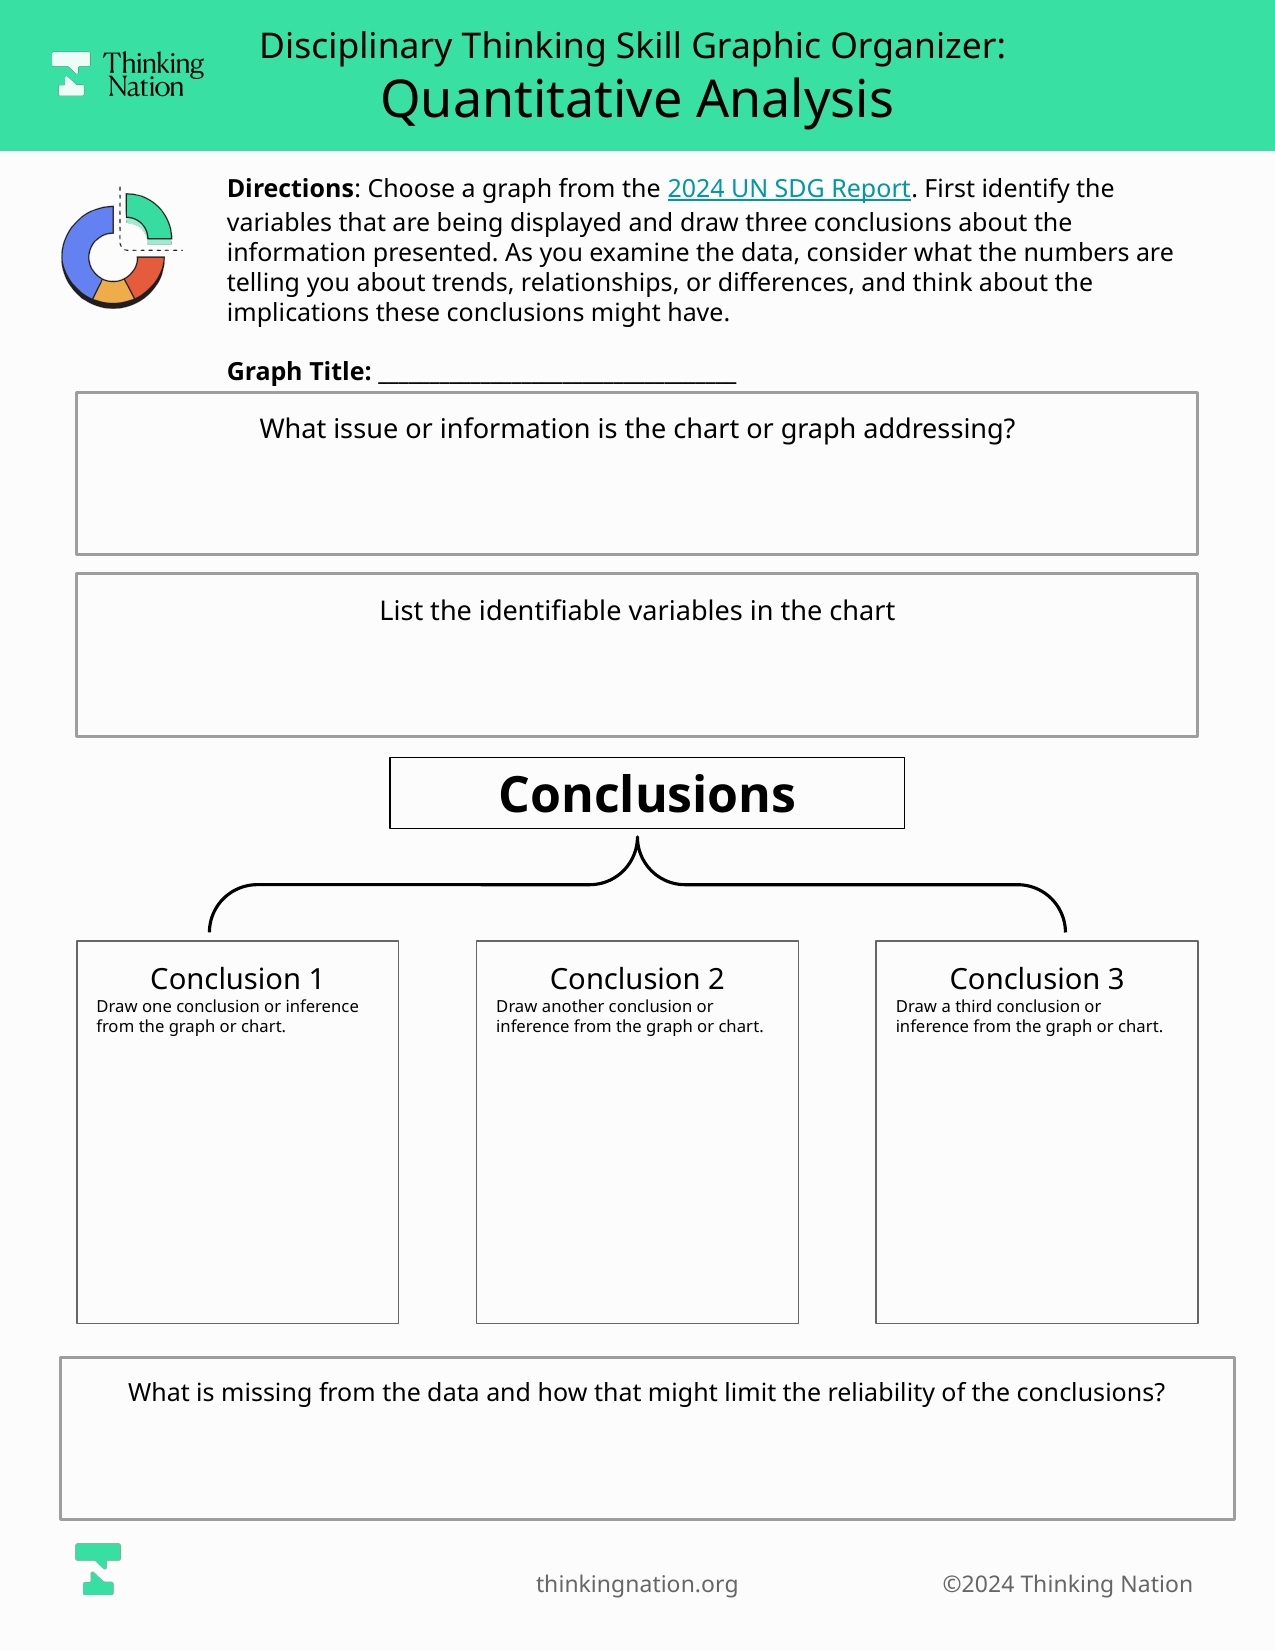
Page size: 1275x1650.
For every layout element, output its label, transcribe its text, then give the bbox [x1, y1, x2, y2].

text_box Conclusion 1 Draw one conclusion or inference from the graph or chart. [76, 940, 399, 1324]
text_box [209, 836, 1066, 933]
text_box thinkingnation.org [486, 1553, 789, 1605]
text_box Conclusion 2 Draw another conclusion or inference from the graph or chart. [476, 940, 799, 1324]
picture [40, 165, 204, 329]
text_box What is missing from the data and how that might limit the reliability of the conclusions? [60, 1357, 1235, 1520]
text_box List the identifiable variables in the chart [76, 573, 1198, 737]
text_box ©2024 Thinking Nation [907, 1553, 1210, 1605]
text_box Conclusions [390, 757, 905, 829]
text_box Conclusion 3 Draw a third conclusion or inference from the graph or chart. [876, 940, 1198, 1324]
text_box Disciplinary Thinking Skill Graphic Organizer: Quantitative Analysis [0, 0, 1275, 151]
picture [62, 1533, 134, 1605]
text_box Directions: Choose a graph from the 2024 UN SDG Report. First identify the variables that are being displayed and draw three conclusions about the information presented. As you examine the data, consider what the numbers are telling you about trends, relationships, or differences, and think about the implications these conclusions might have. Graph Title: ___________________________________ [208, 153, 1218, 361]
text_box What issue or information is the chart or graph addressing? [76, 392, 1198, 555]
picture [35, 37, 210, 110]
